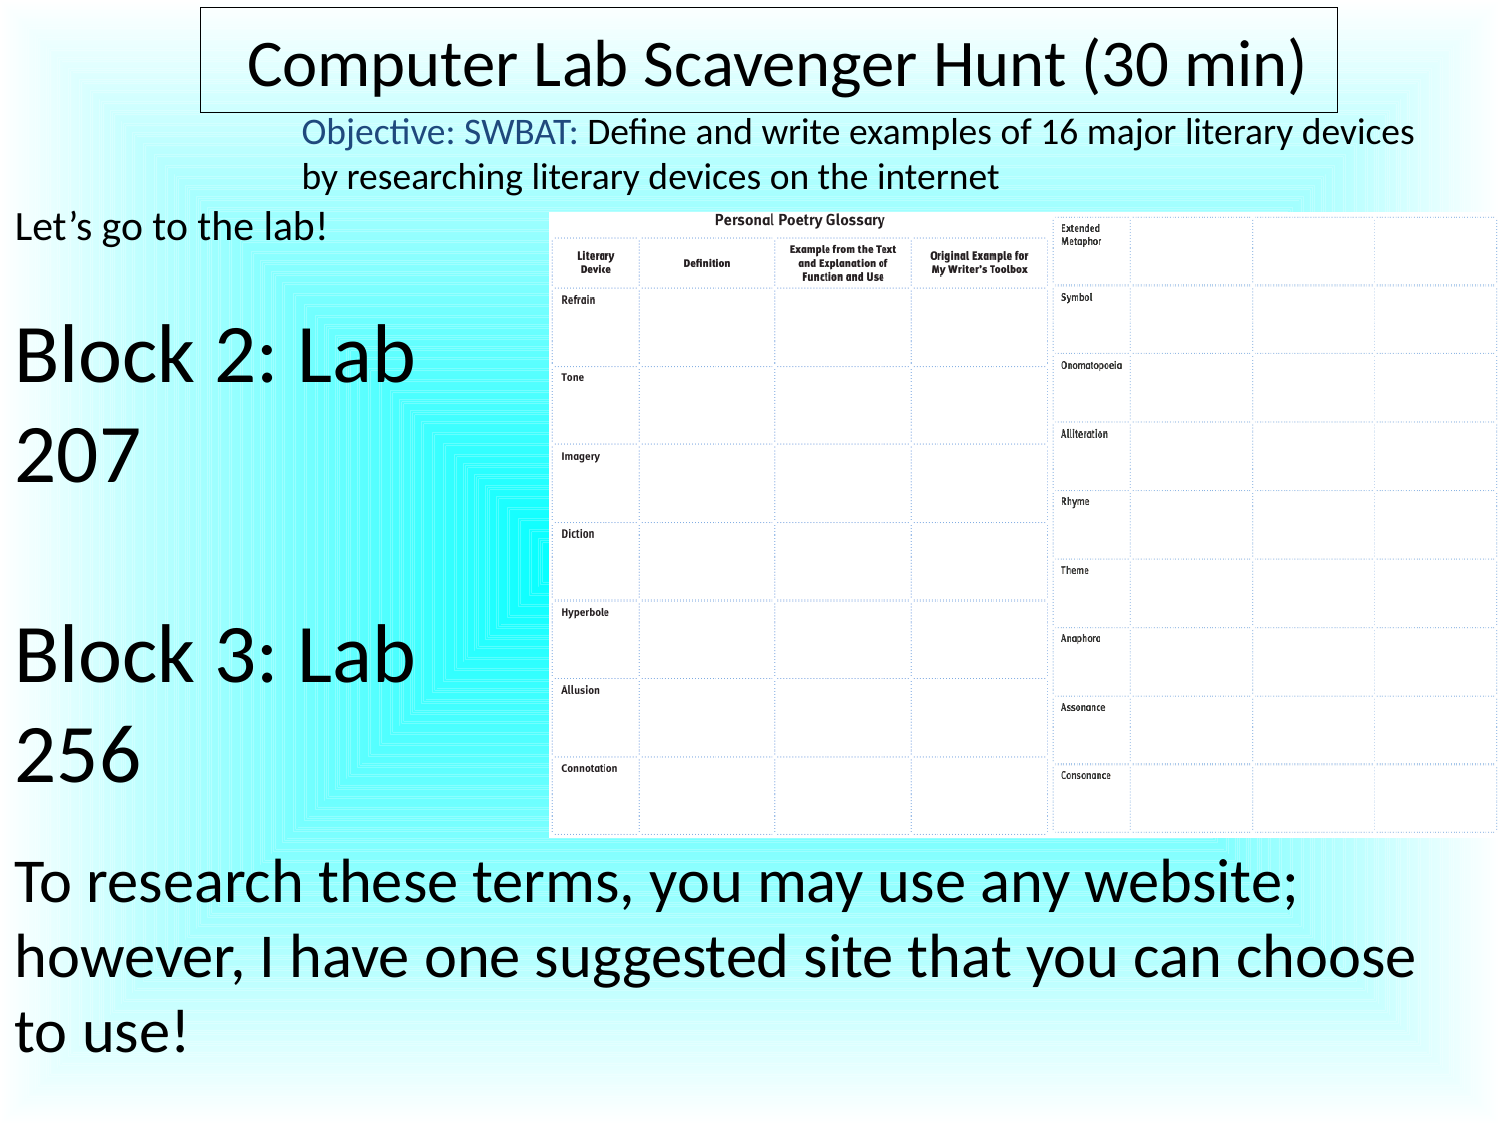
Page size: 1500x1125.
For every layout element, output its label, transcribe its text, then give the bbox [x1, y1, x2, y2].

title Computer Lab Scavenger Hunt (30 min) [200, 7, 1338, 99]
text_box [549, 212, 1500, 838]
text_box To research these terms, you may use any website; however, I have one suggested site that you can choose to use! [0, 832, 1500, 1073]
text_box Let’s go to the lab! Block 2: Lab 207 Block 3: Lab 256 [0, 191, 550, 807]
text_box Objective: SWBAT: Define and write examples of 16 major literary devices by researching literary devices on the internet [108, 99, 1450, 205]
